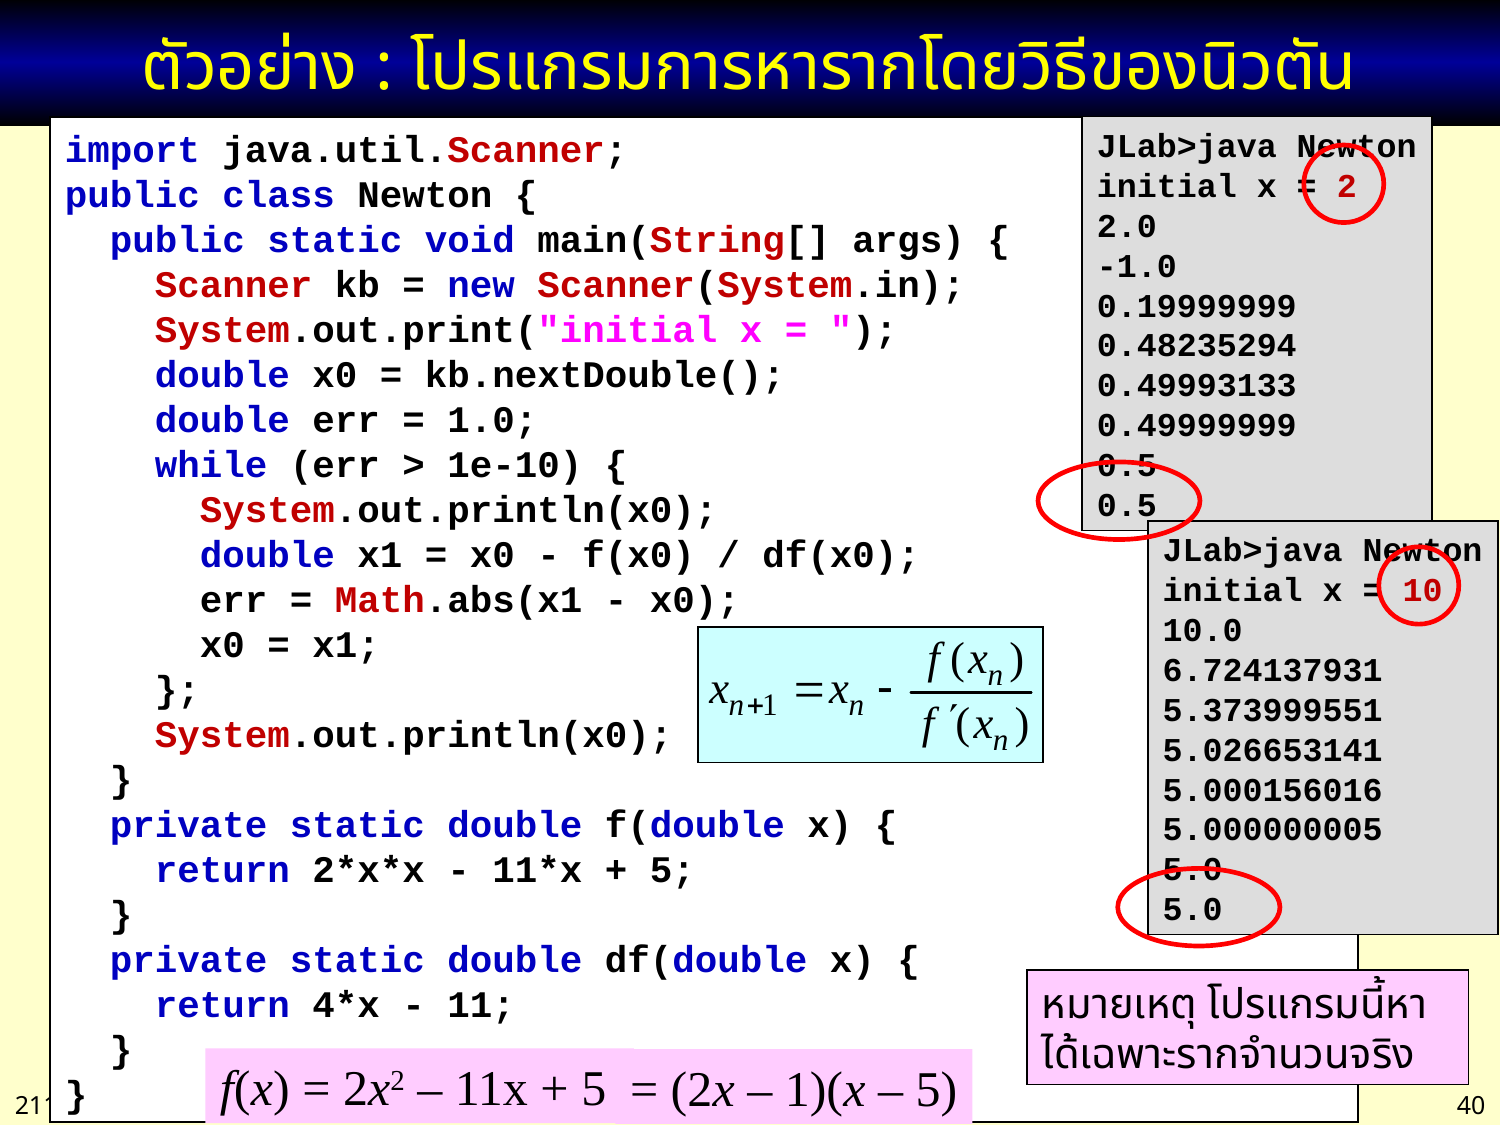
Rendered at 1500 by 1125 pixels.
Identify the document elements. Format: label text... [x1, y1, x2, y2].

text_box [1303, 144, 1384, 223]
text_box import java.util.Scanner; public class Newton { public static void main(String[] args) { Scanner kb = new Scanner(System.in); System.out.print("initial x = "); double x0 = kb.nextDouble(); double err = 1.0; while (err > 1e-10) { System.out.println(x0); double x1 = x0 - f(x0) / df(x0); err = Math.abs(x1 - x0); x0 = x1; }; System.out.println(x0); } private static double f(double x) { return 2*x*x - 11*x + 5; } private static double df(double x) { return 4*x - 11; } } [49, 117, 1359, 1122]
text_box JLab>java Newton initial x = 10 10.0 6.724137931 5.373999551 5.026653141 5.000156016 5.000000005 5.0 5.0 [1148, 520, 1498, 935]
text_box [1038, 461, 1201, 540]
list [698, 627, 1043, 762]
text_box [1378, 546, 1459, 625]
text_box = (2x – 1)(x – 5) [615, 1049, 973, 1124]
text_box f(x) = 2x2 – 11x + 5 [205, 1048, 634, 1124]
text_box หมายเหตุ โปรแกรมนี้หาได้เฉพาะรากจำนวนจริง [1027, 969, 1469, 1085]
text_box JLab>java Newton initial x = 2 2.0 -1.0 0.19999999 0.48235294 0.49993133 0.49999999 0.5 0.5 [1082, 116, 1432, 520]
title ตัวอย่าง : โปรแกรมการหารากโดยวิธีของนิวตัน [0, 0, 1500, 126]
text_box [1117, 868, 1280, 947]
